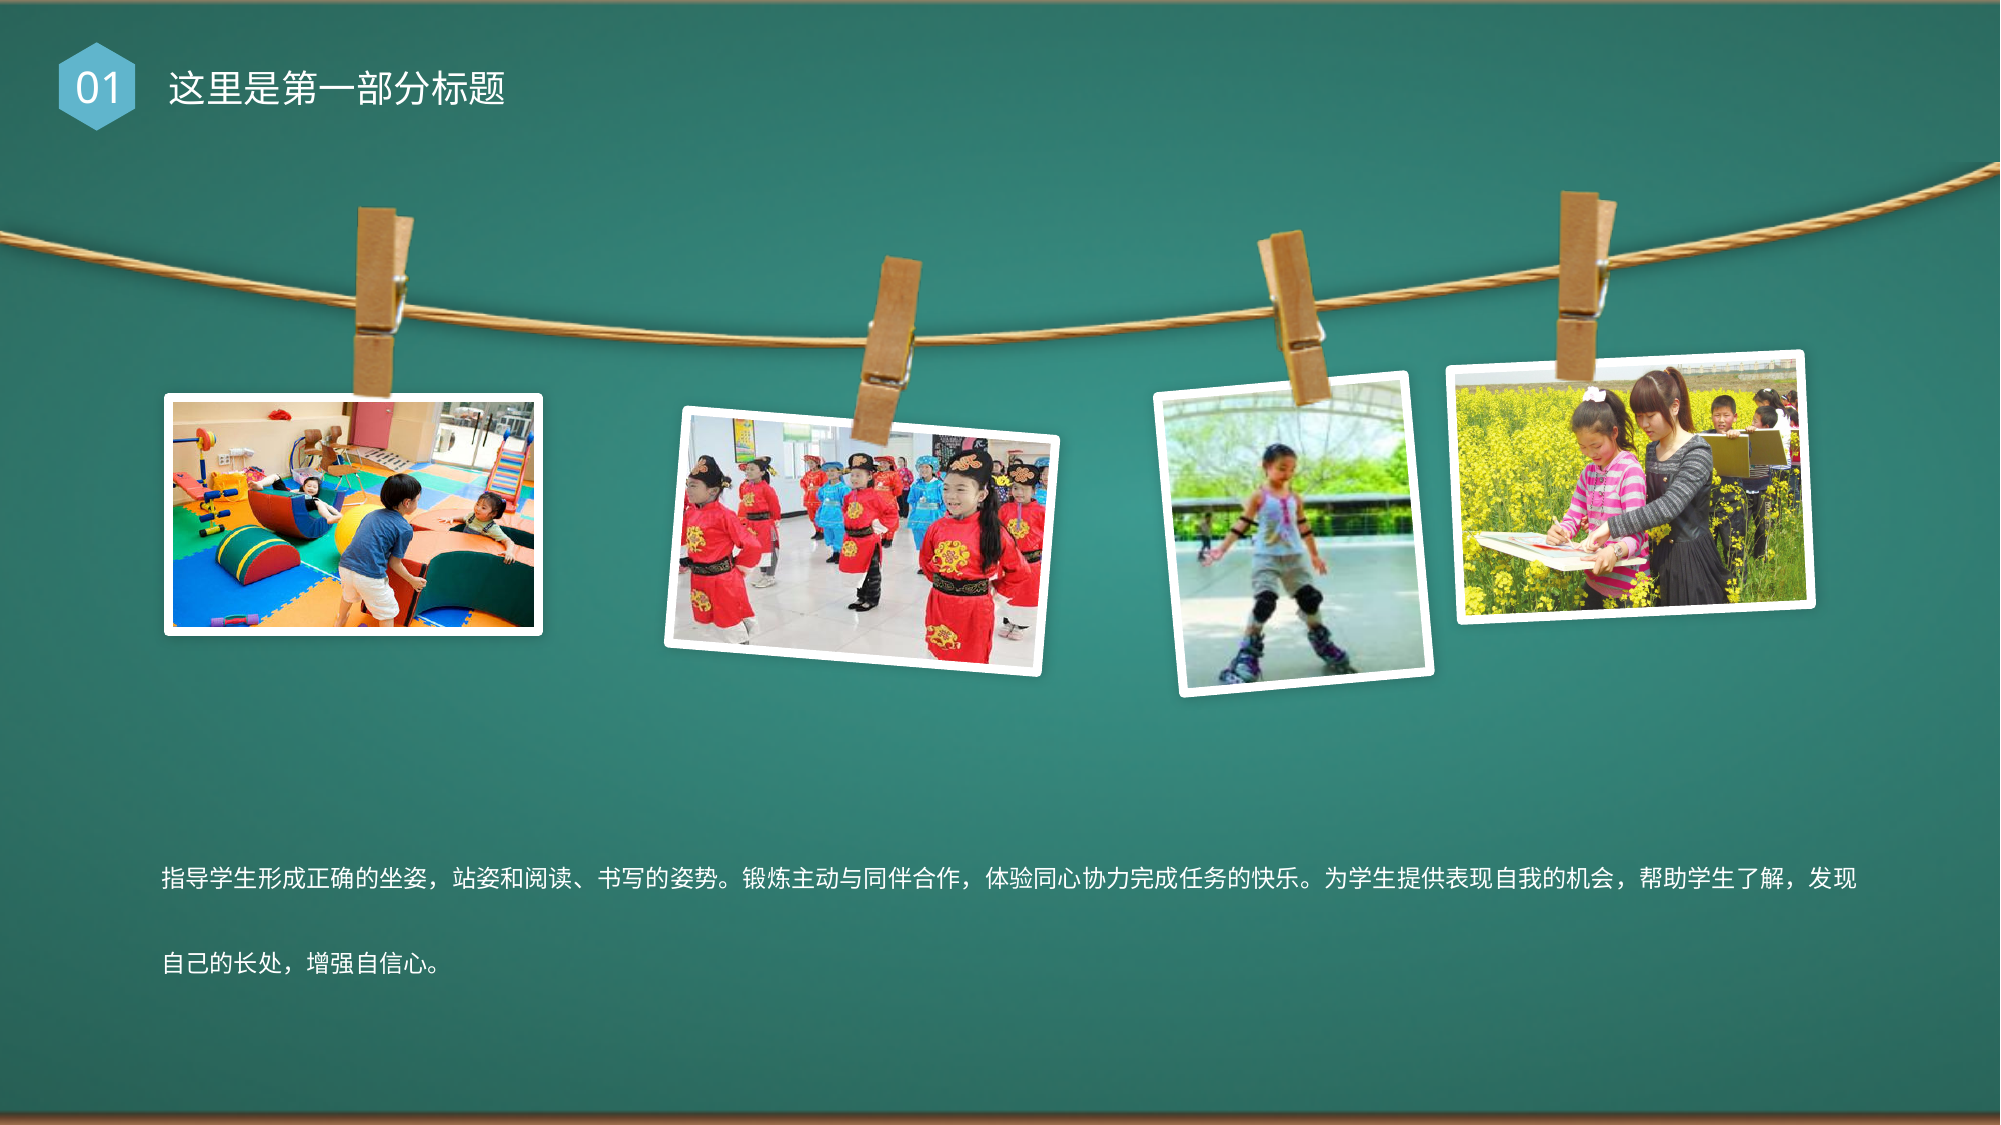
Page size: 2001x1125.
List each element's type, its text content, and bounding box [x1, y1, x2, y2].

picture [0, 0, 2000, 1125]
text_box [1449, 462, 1816, 625]
text_box 01 [60, 52, 153, 120]
text_box [663, 462, 1059, 677]
text_box [78, 120, 116, 131]
text_box [164, 462, 543, 636]
text_box 指导学生形成正确的坐姿，站姿和阅读、书写的姿势。锻炼主动与同伴合作，体验同心协力完成任务的快乐。为学生提供表现自我的机会，帮助学生了解，发现自己的长处，增强自信心。 [146, 799, 1895, 986]
text_box [1158, 462, 1435, 698]
text_box [79, 42, 114, 52]
text_box 这里是第一部分标题 [148, 54, 654, 120]
